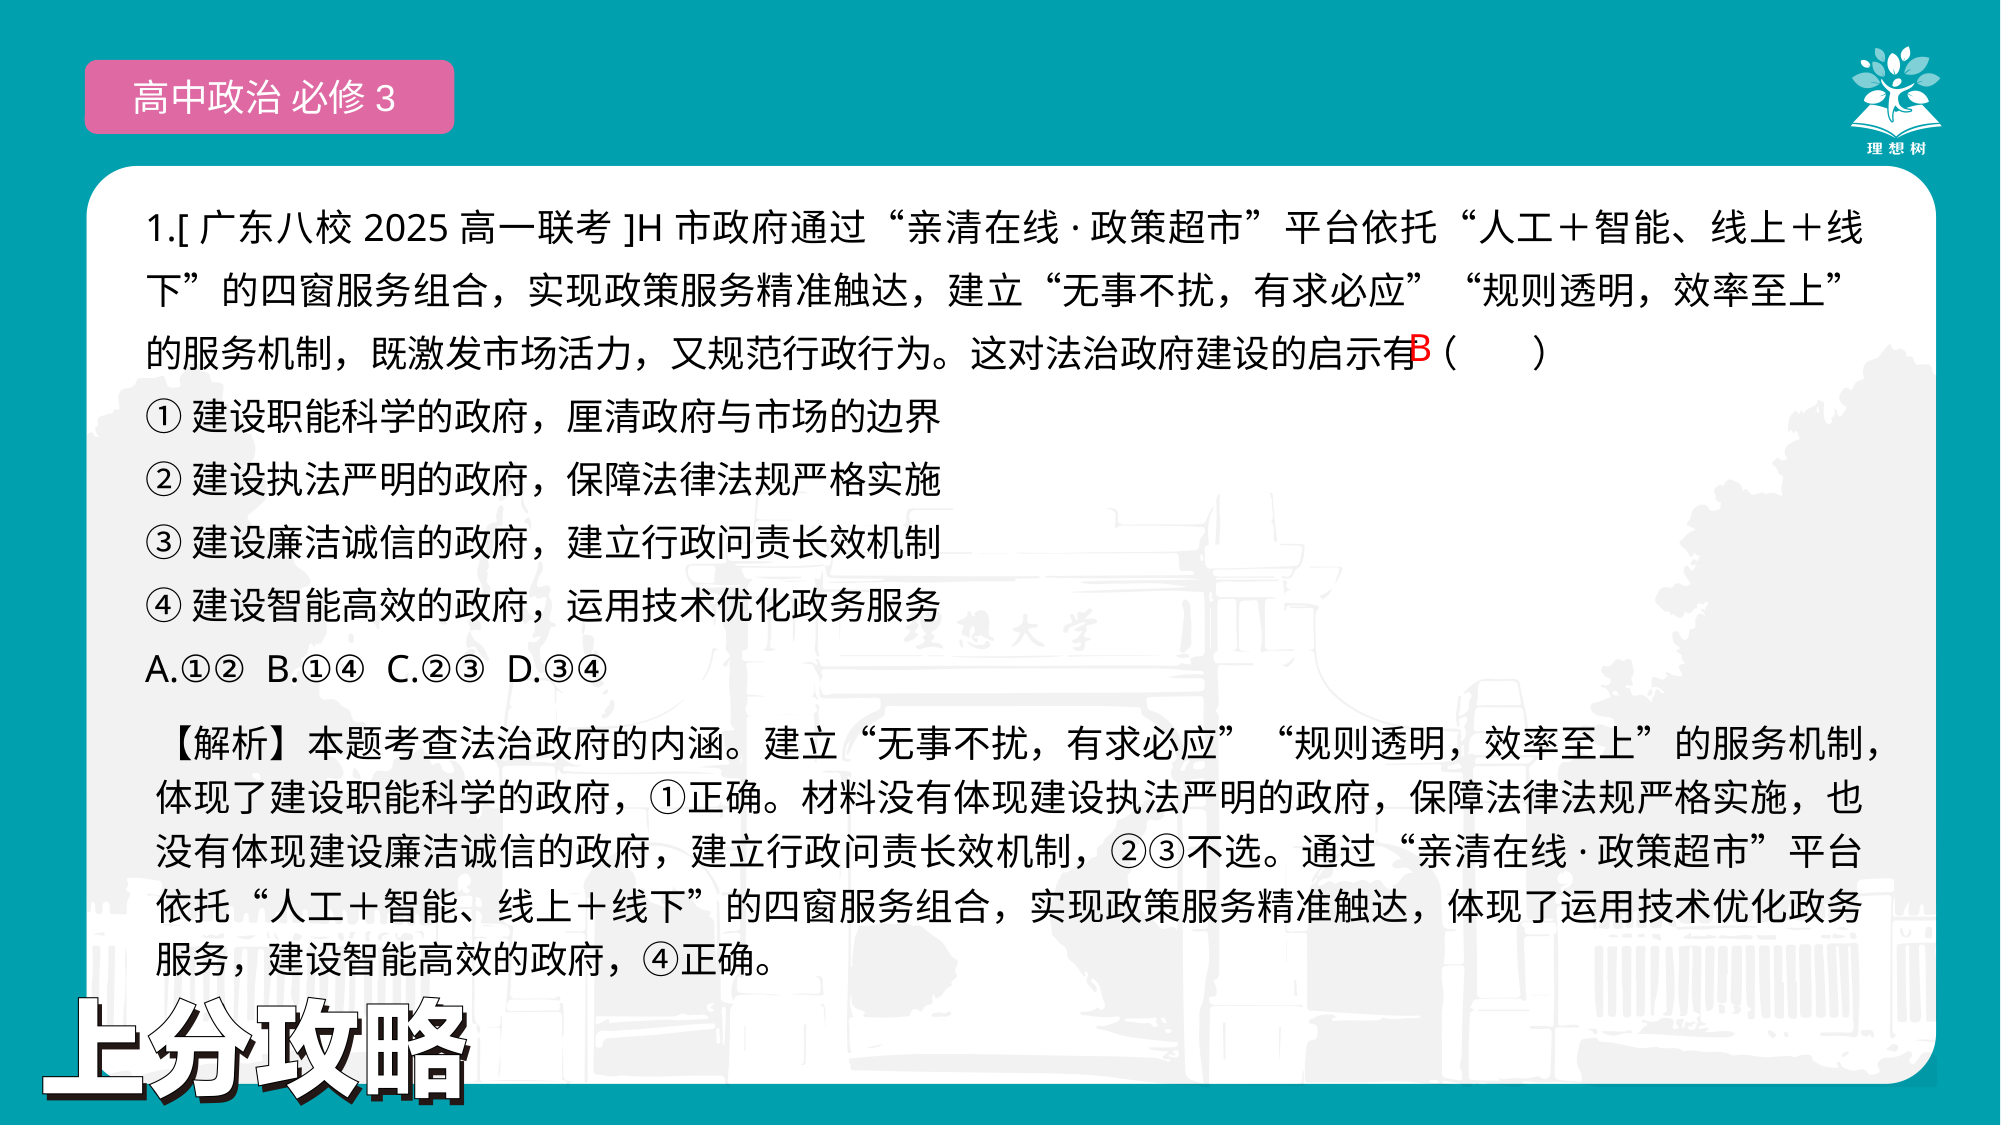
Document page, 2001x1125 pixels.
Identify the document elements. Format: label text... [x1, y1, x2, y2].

text_box 【解析】本题考查法治政府的内涵。建立“无事不扰，有求必应”“规则透明，效率至上”的服务机制，体现了建设职能科学的政府，①正确。材料没有体现建设执法严明的政府，保障法律法规严格实施，也没有体现建设廉洁诚信的政府，建立行政问责长效机制，②③不选。通过“亲清在线·政策超市”平台依托“人工＋智能、线上＋线下”的四窗服务组合，实现政策服务精准触达，体现了运用技术优化政务服务，建设智能高效的政府，④正确。 [140, 704, 1880, 989]
picture [0, 0, 2001, 1125]
text_box 1.[广东八校2025高一联考]H市政府通过“亲清在线·政策超市”平台依托“人工＋智能、线上＋线下”的四窗服务组合，实现政策服务精准触达，建立“无事不扰，有求必应”“规则透明，效率至上”的服务机制，既激发市场活力，又规范行政行为。这对法治政府建设的启示有（ ） ①建设职能科学的政府，厘清政府与市场的边界 ②建设执法严明的政府，保障法律法规严格实施 ③建设廉洁诚信的政府，建立行政问责长效机制 ④建设智能高效的政府，运用技术优化政务服务 A.①② B.①④ C.②③ D.③④ [130, 178, 1880, 698]
text_box B [1383, 294, 1501, 377]
text_box 高中政治 必修3 [83, 58, 456, 135]
